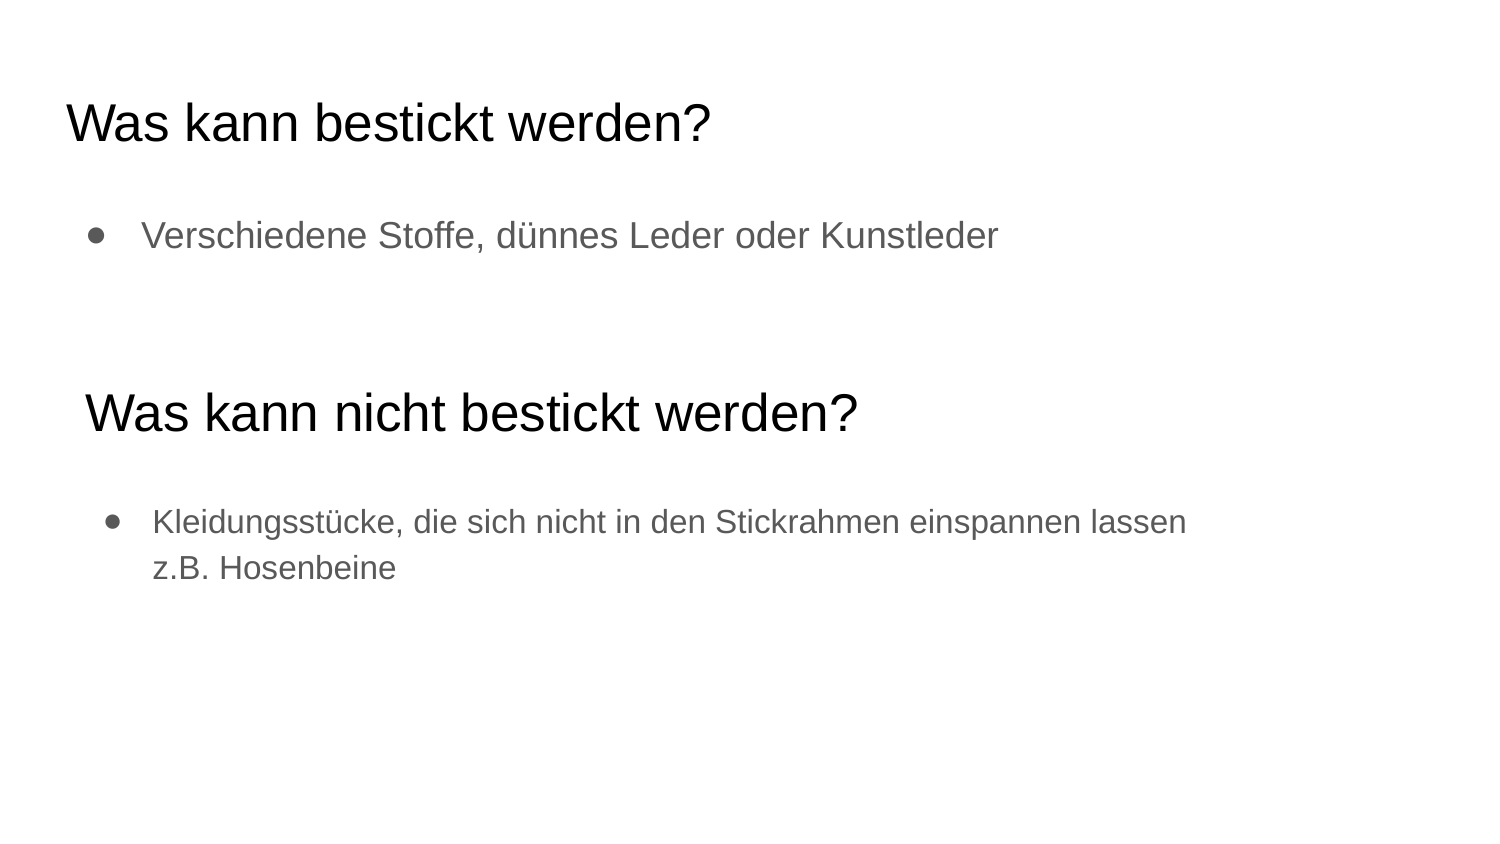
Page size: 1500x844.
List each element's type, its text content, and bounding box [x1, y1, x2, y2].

title Was kann nicht bestickt werden? [70, 363, 1469, 458]
list Kleidungsstücke, die sich nicht in den Stickrahmen einspannen lassen z.B. Hosenbeine [70, 479, 1469, 603]
title Was kann bestickt werden? [51, 72, 1449, 167]
list Verschiedene Stoffe, dünnes Leder oder Kunstleder [51, 189, 1449, 312]
